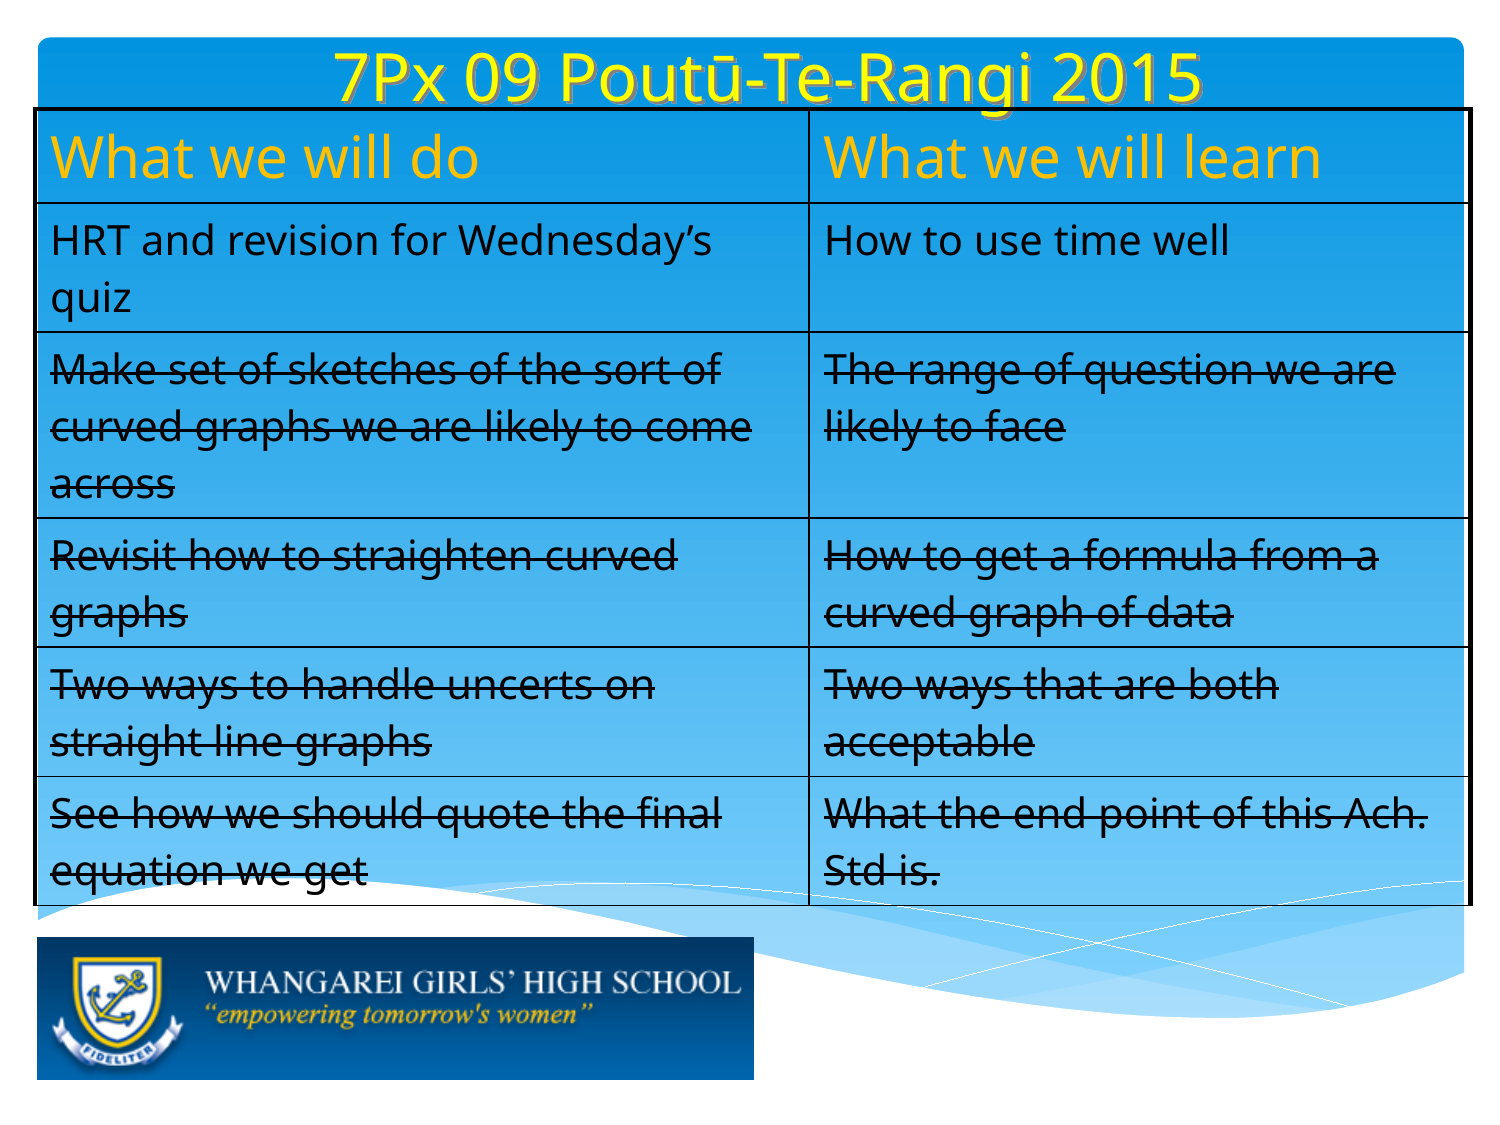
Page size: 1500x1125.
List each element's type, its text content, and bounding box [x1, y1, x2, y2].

table_cell Revisit how to straighten curved graphs [37, 519, 808, 646]
table_cell See how we should quote the final equation we get [37, 777, 808, 905]
picture [37, 937, 754, 1080]
table_cell How to use time well [810, 204, 1468, 331]
table_cell Two ways to handle uncerts on straight line graphs [37, 648, 808, 776]
table_header What we will learn [810, 111, 1468, 202]
table_cell Make set of sketches of the sort of curved graphs we are likely to come across [37, 333, 808, 517]
text_box 7Px 09 Poutū-Te-Rangi 2015 [162, 24, 1375, 107]
table_header What we will do [37, 111, 808, 202]
table_cell HRT and revision for Wednesday’s quiz [37, 204, 808, 331]
table_cell The range of question we are likely to face [810, 333, 1468, 517]
table_cell How to get a formula from a curved graph of data [810, 519, 1468, 646]
table_cell Two ways that are both acceptable [810, 648, 1468, 776]
table_cell What the end point of this Ach. Std is. [810, 777, 1468, 905]
